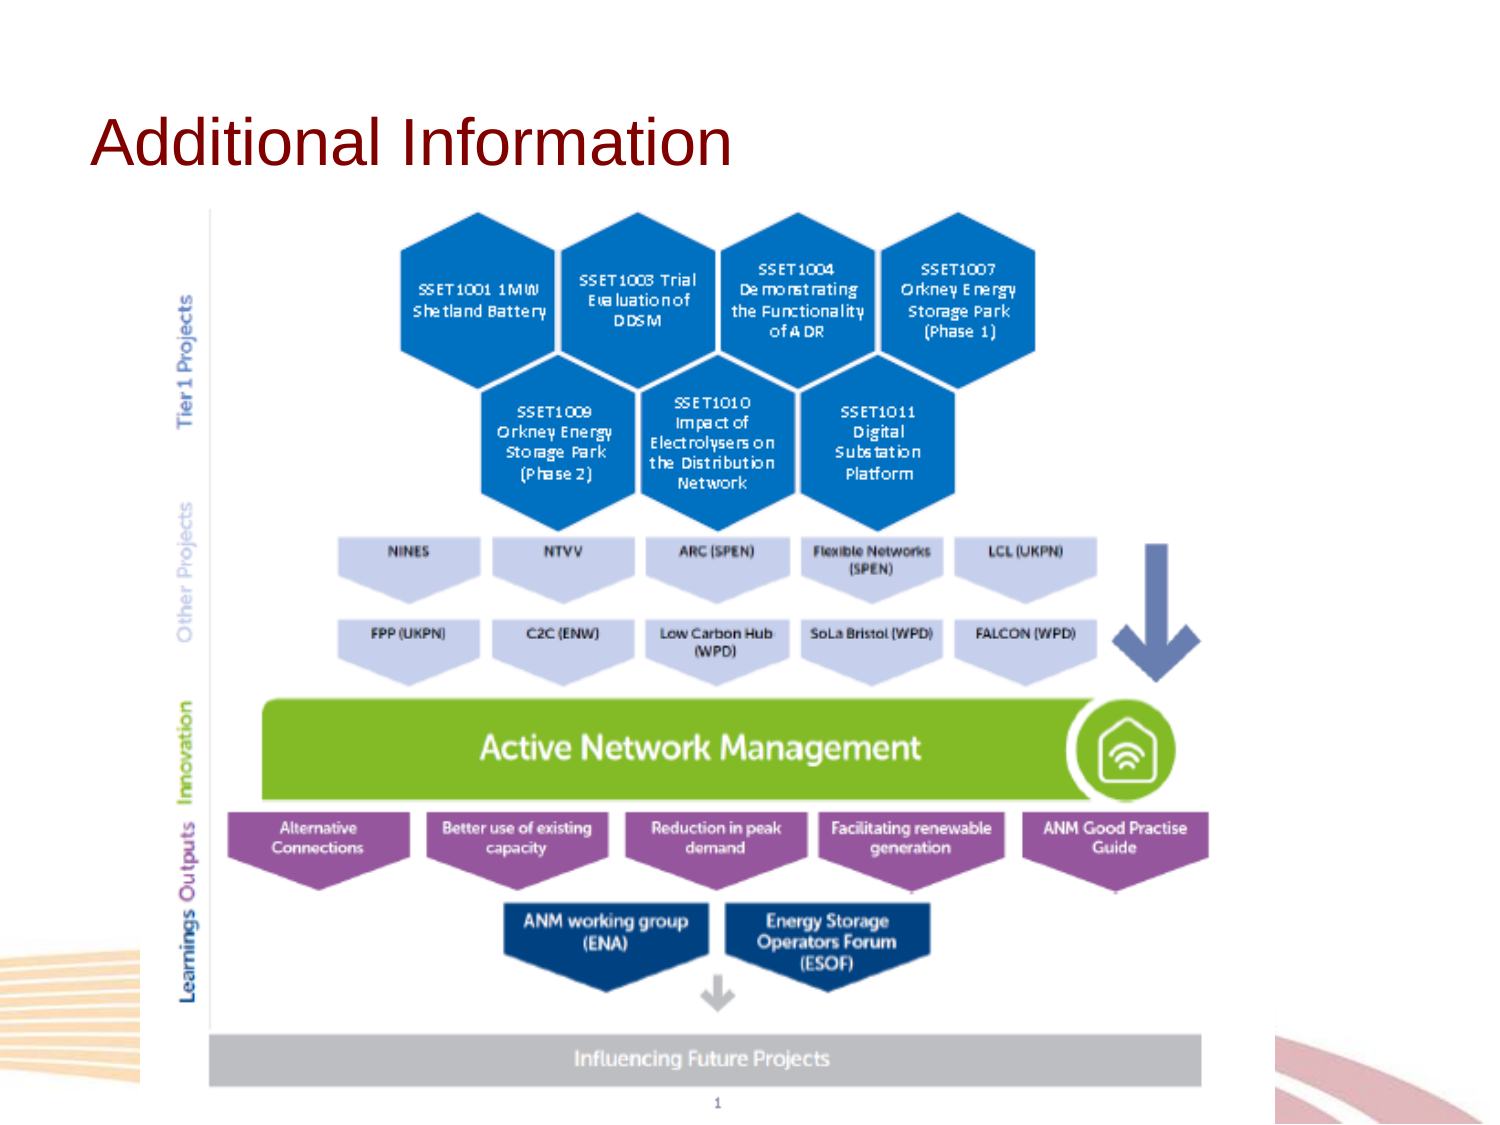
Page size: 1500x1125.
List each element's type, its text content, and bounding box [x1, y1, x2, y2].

picture [0, 173, 1490, 1125]
title Additional Information [75, 45, 1425, 233]
